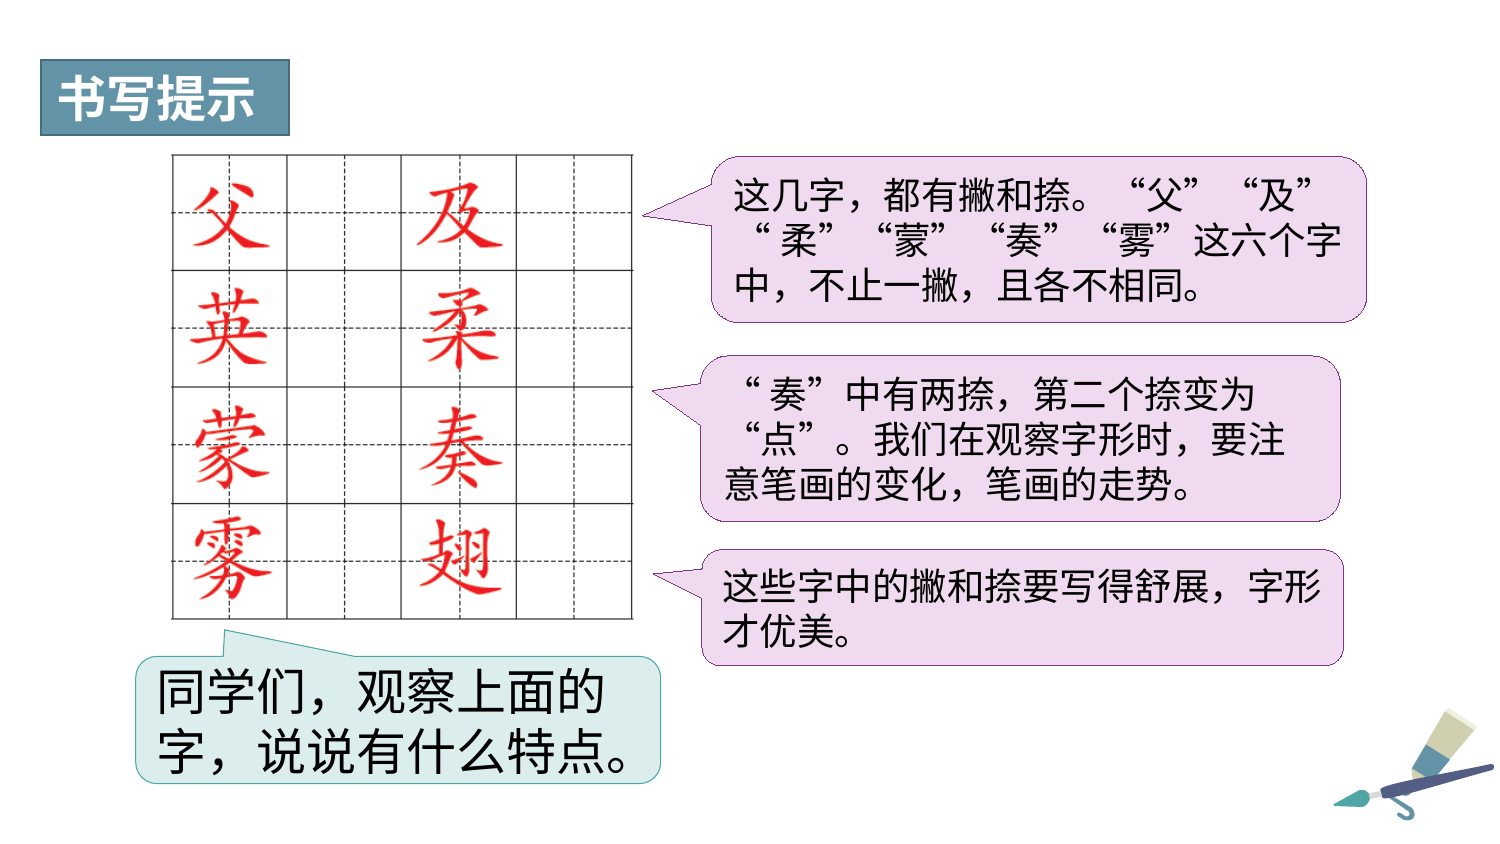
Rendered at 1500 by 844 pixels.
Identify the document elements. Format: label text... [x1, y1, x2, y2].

text_box 同学们，观察上面的字，说说有什么特点。 [135, 629, 662, 785]
text_box 这些字中的撇和捺要写得舒展，字形才优美。 [653, 549, 1344, 666]
text_box “奏”中有两捺，第二个捺变为“点”。我们在观察字形时，要注意笔画的变化，笔画的走势。 [652, 355, 1341, 522]
text_box 这几字，都有撇和捺。“父”“及” “柔”“蒙”“奏”“雾”这六个字中，不止一撇，且各不相同。 [642, 156, 1367, 323]
text_box 书写提示 [40, 59, 290, 136]
picture [170, 151, 637, 622]
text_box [1358, 708, 1481, 844]
